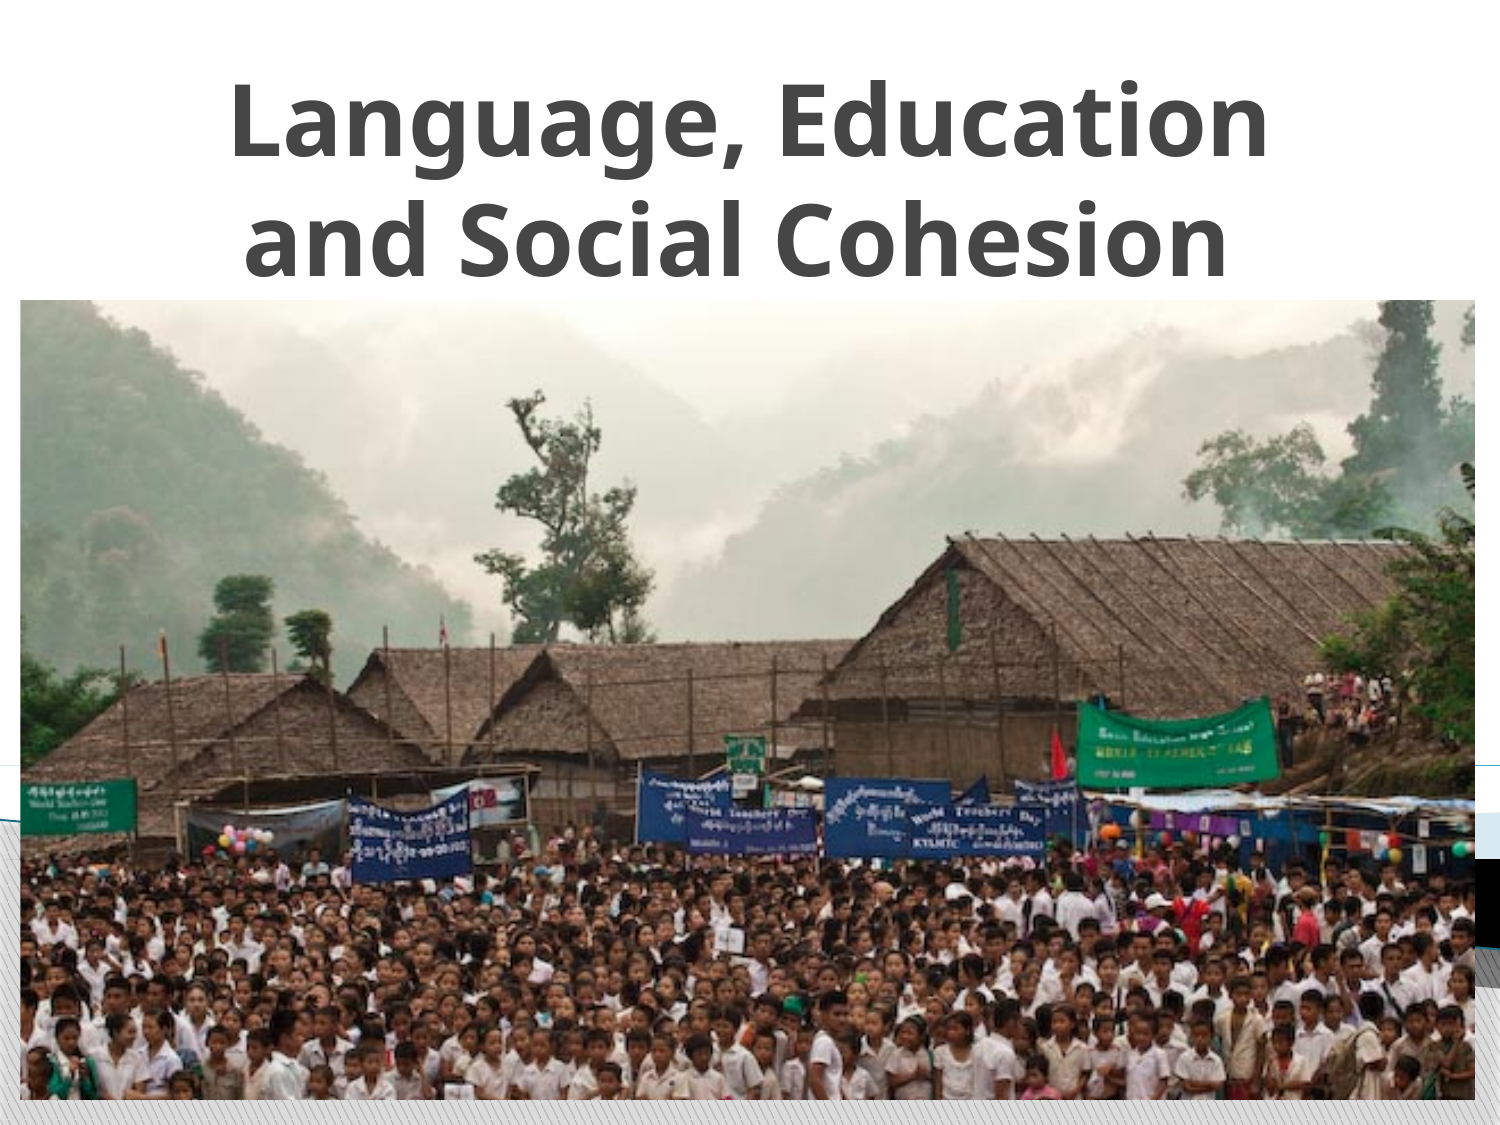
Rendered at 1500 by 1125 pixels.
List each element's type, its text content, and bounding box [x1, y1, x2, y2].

title Language, Education and Social Cohesion [112, 3, 1388, 299]
picture [0, 299, 1500, 1101]
